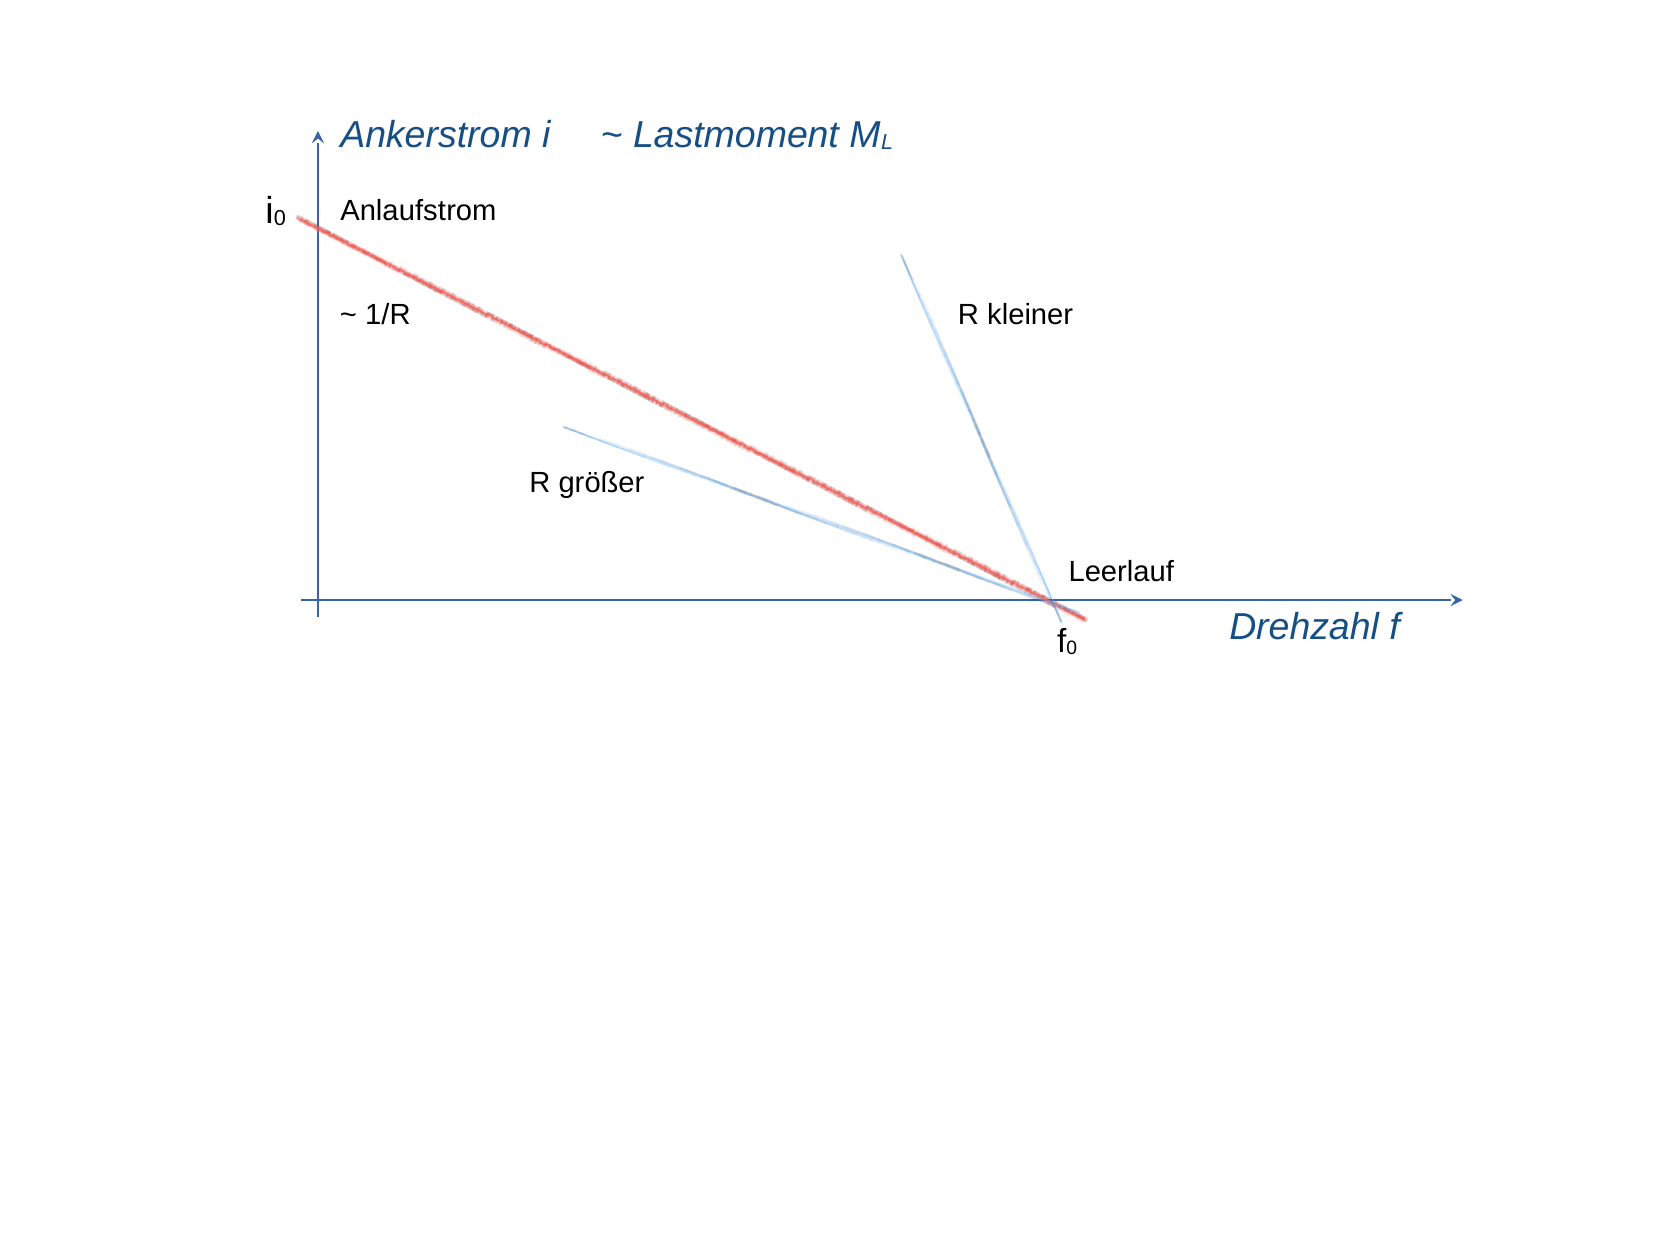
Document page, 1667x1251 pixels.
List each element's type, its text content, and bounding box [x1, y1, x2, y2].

text_box ~ 1/R [331, 279, 428, 347]
text_box R größer [499, 447, 675, 515]
text_box i0 [246, 173, 305, 245]
text_box [1456, 596, 1463, 604]
text_box Drehzahl f [1174, 585, 1456, 665]
picture [901, 253, 927, 315]
text_box R kleiner [927, 279, 1113, 347]
text_box Anlaufstrom [332, 183, 506, 235]
text_box Ankerstrom i [279, 93, 612, 173]
picture [1052, 610, 1062, 624]
text_box f0 [1038, 604, 1096, 675]
text_box ~ Lastmoment ML [612, 93, 957, 173]
picture [244, 209, 1183, 607]
picture [1041, 604, 1080, 618]
text_box Leerlauf [1040, 536, 1203, 604]
